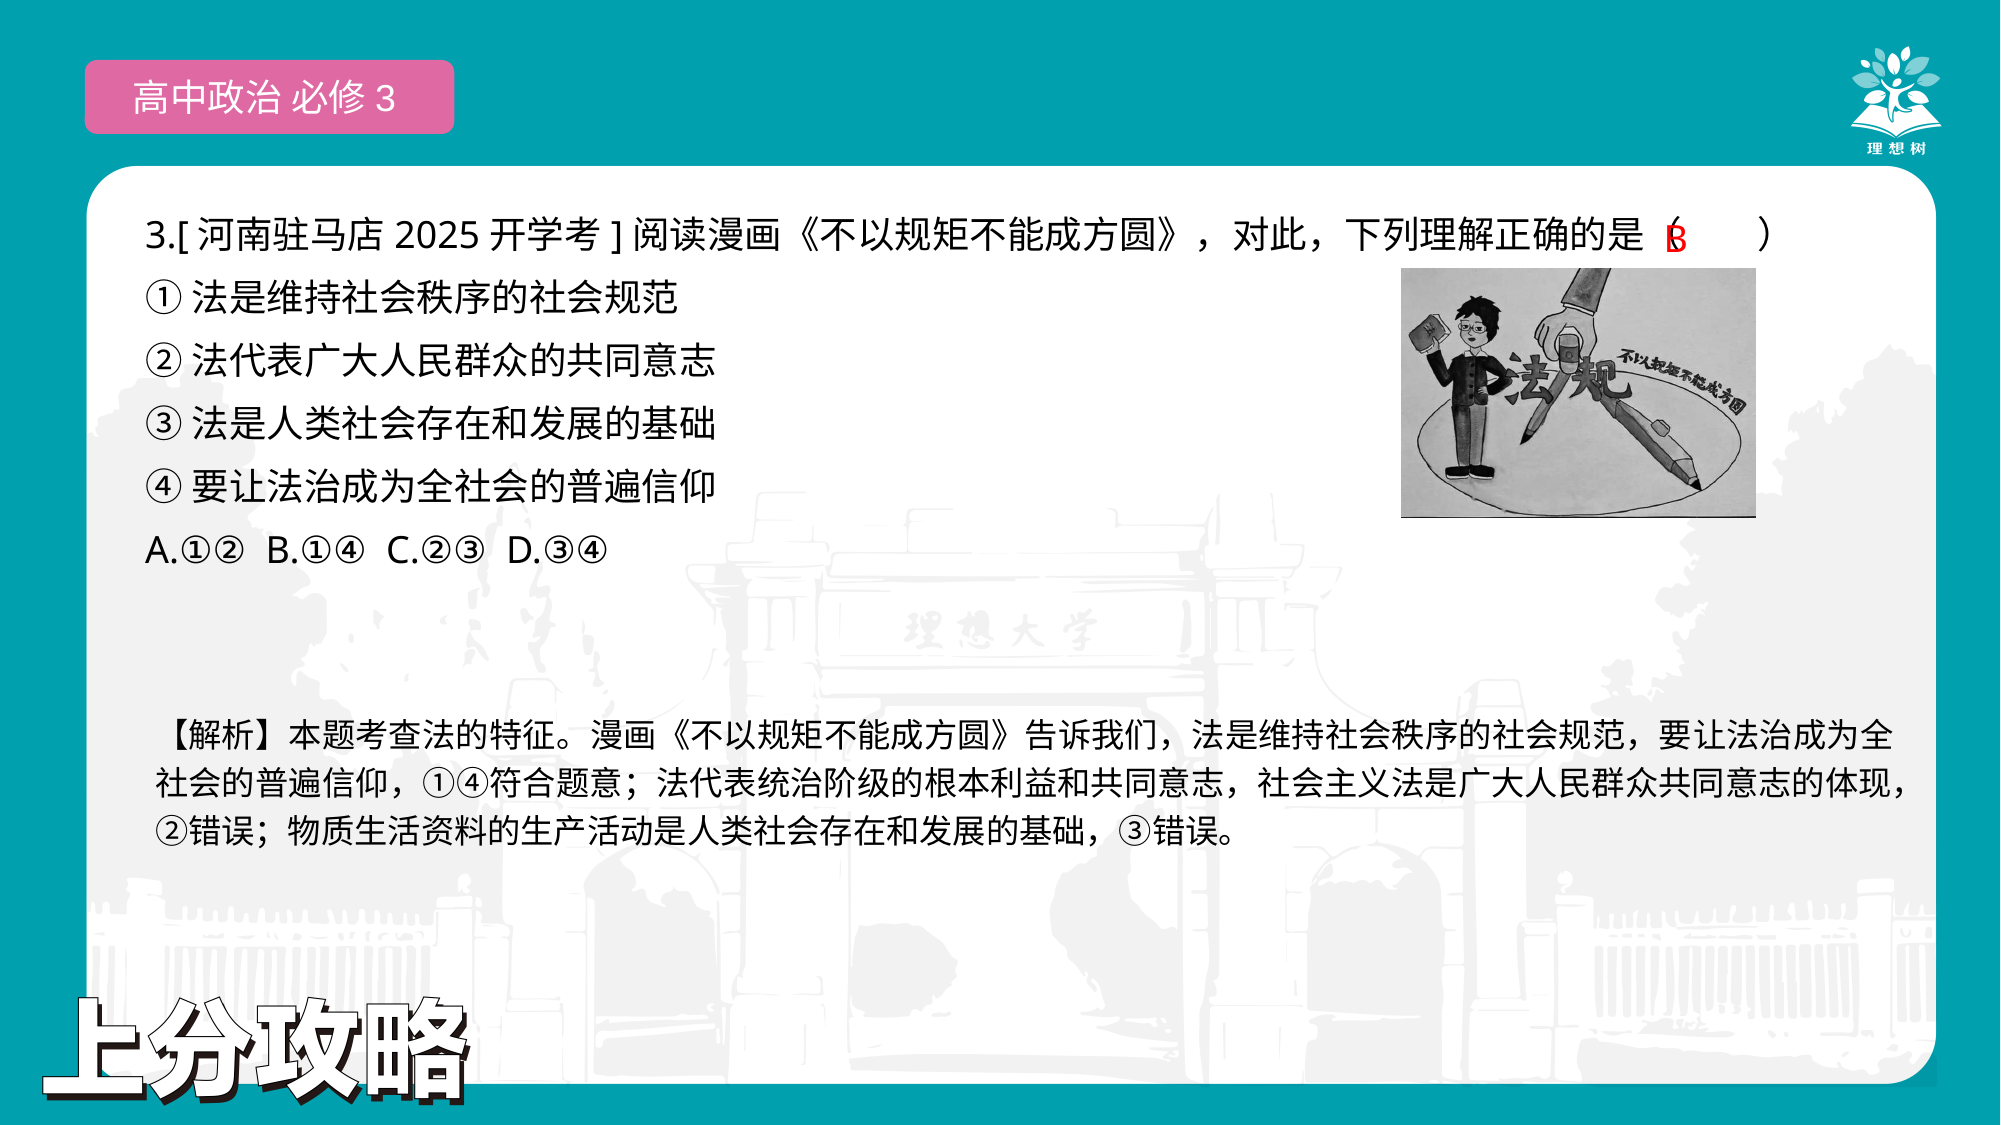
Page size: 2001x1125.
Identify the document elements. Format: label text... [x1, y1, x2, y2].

picture [0, 0, 2001, 1125]
text_box 【解析】本题考查法的特征。漫画《不以规矩不能成方圆》告诉我们，法是维持社会秩序的社会规范，要让法治成为全社会的普遍信仰，①④符合题意；法代表统治阶级的根本利益和共同意志，社会主义法是广大人民群众共同意志的体现，②错误；物质生活资料的生产活动是人类社会存在和发展的基础，③错误。 [140, 698, 1909, 858]
text_box 3.[河南驻马店2025开学考]阅读漫画《不以规矩不能成方圆》，对此，下列理解正确的是（ ） ①法是维持社会秩序的社会规范 ②法代表广大人民群众的共同意志 ③法是人类社会存在和发展的基础 ④要让法治成为全社会的普遍信仰 A.①② B.①④ C.②③ D.③④ [130, 185, 1880, 578]
text_box 高中政治 必修3 [83, 58, 456, 135]
text_box B [1638, 185, 1756, 268]
